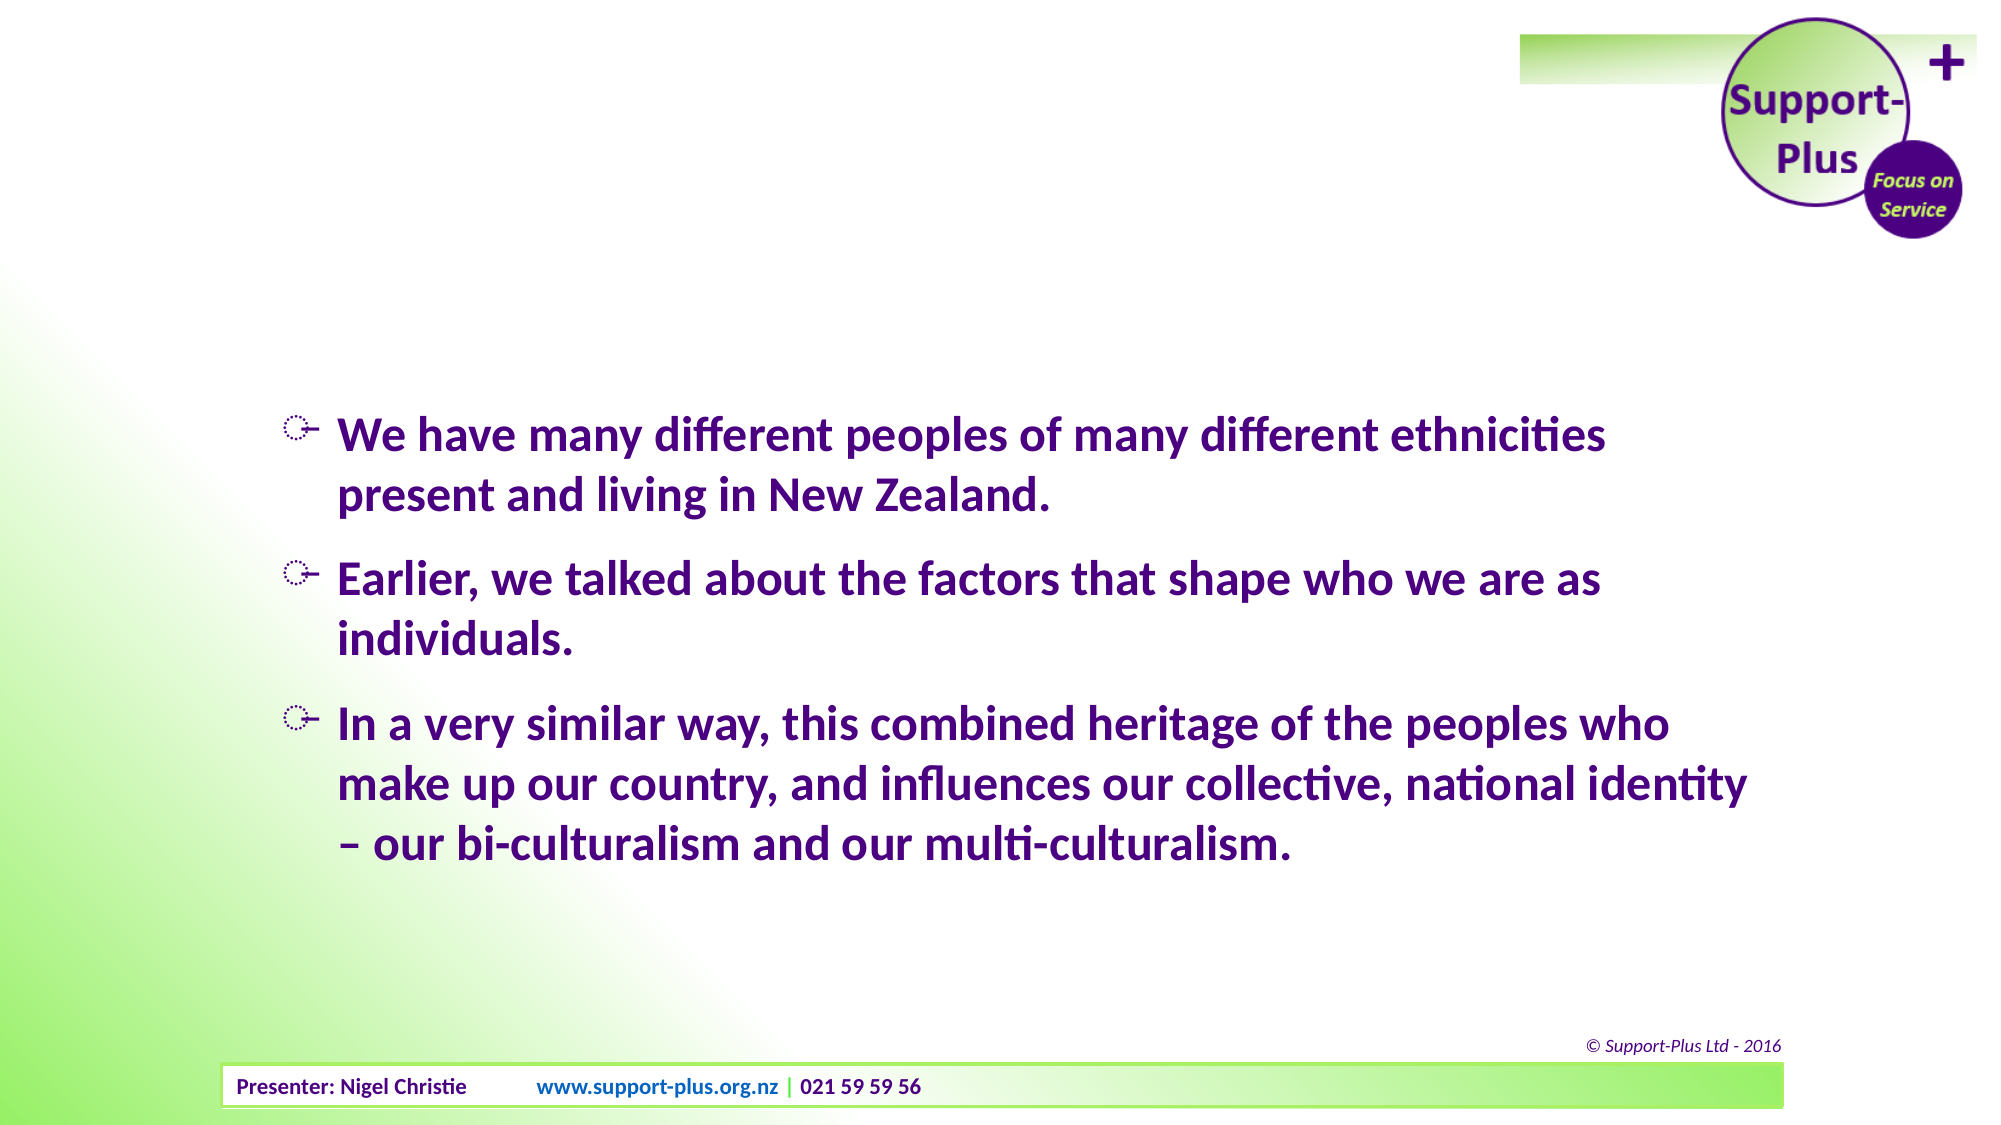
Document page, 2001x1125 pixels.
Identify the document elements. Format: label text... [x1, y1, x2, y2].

picture [1514, 15, 1983, 246]
text_box Presenter: Nigel Christie www.support-plus.org.nz | 021 59 59 56 [221, 1063, 1783, 1107]
text_box © Support-Plus Ltd - 2016 [1570, 1026, 1819, 1064]
text_box We have many different peoples of many different ethnicities present and living in New Zealand. Earlier, we talked about the factors that shape who we are as individuals. In a very similar way, this combined heritage of the peoples who make up our country, and influences our collective, national identity – our bi-culturalism and our multi-culturalism. [266, 393, 1770, 879]
